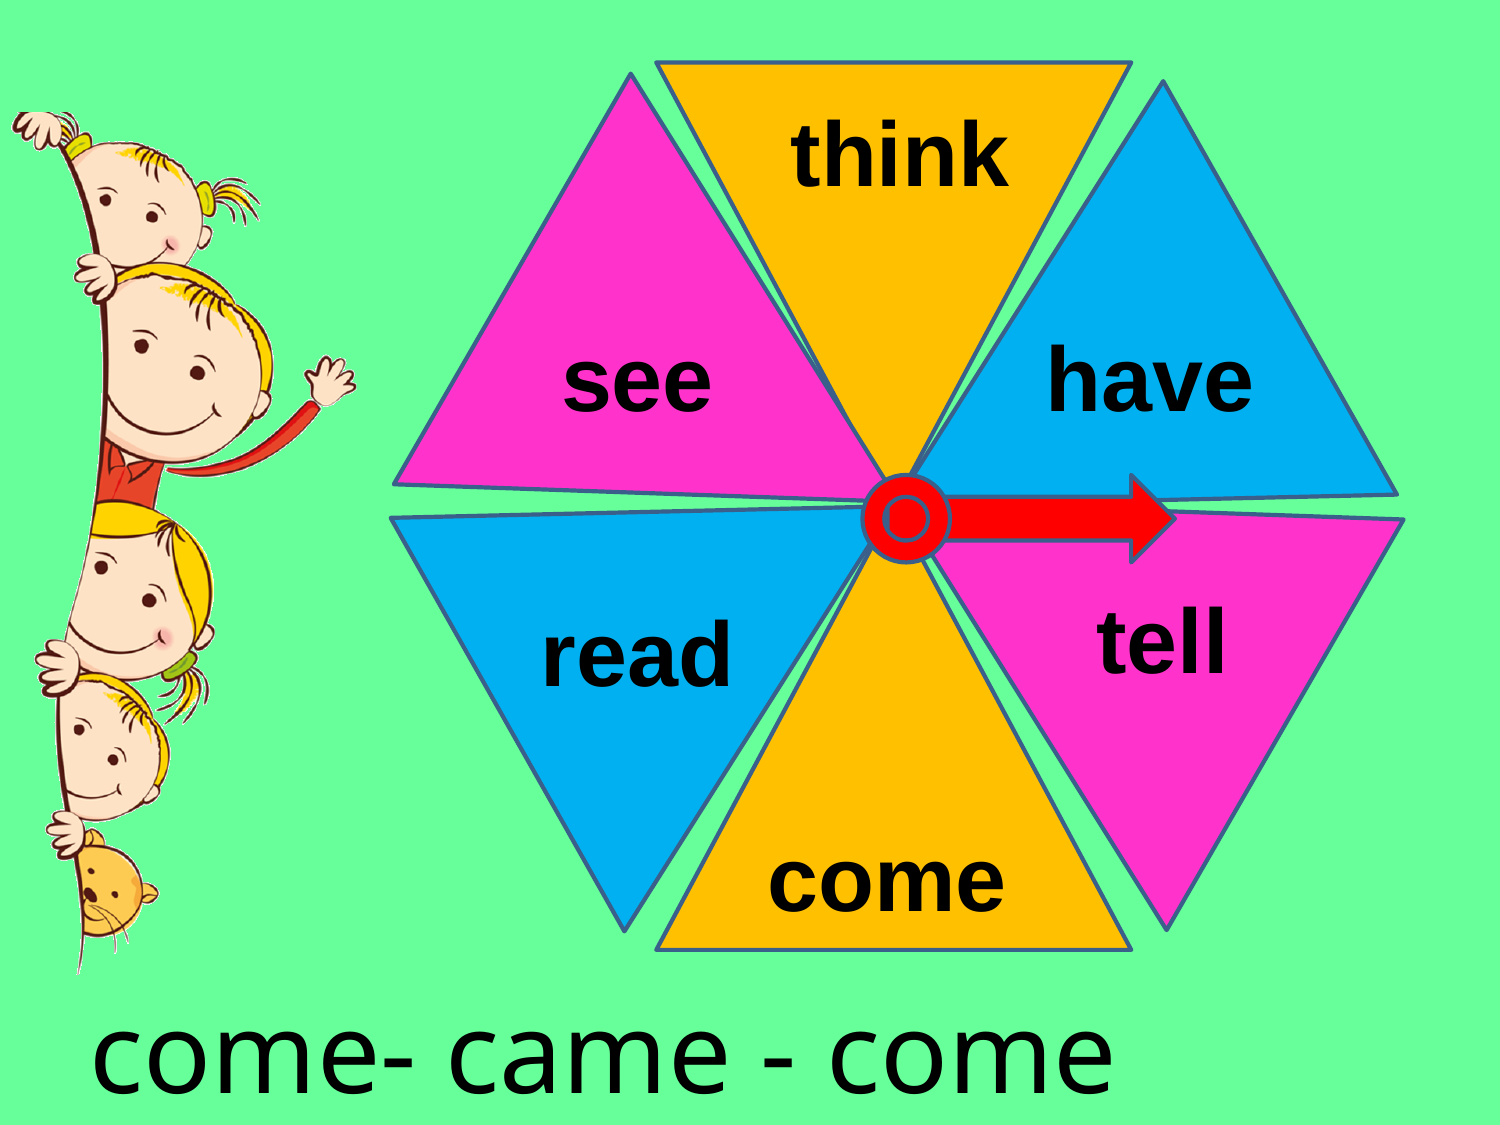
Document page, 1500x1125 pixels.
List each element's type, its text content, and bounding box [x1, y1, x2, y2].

text_box come- came - come [74, 973, 1338, 1124]
picture [0, 112, 363, 976]
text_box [637, 474, 1176, 563]
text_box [449, 62, 1345, 951]
